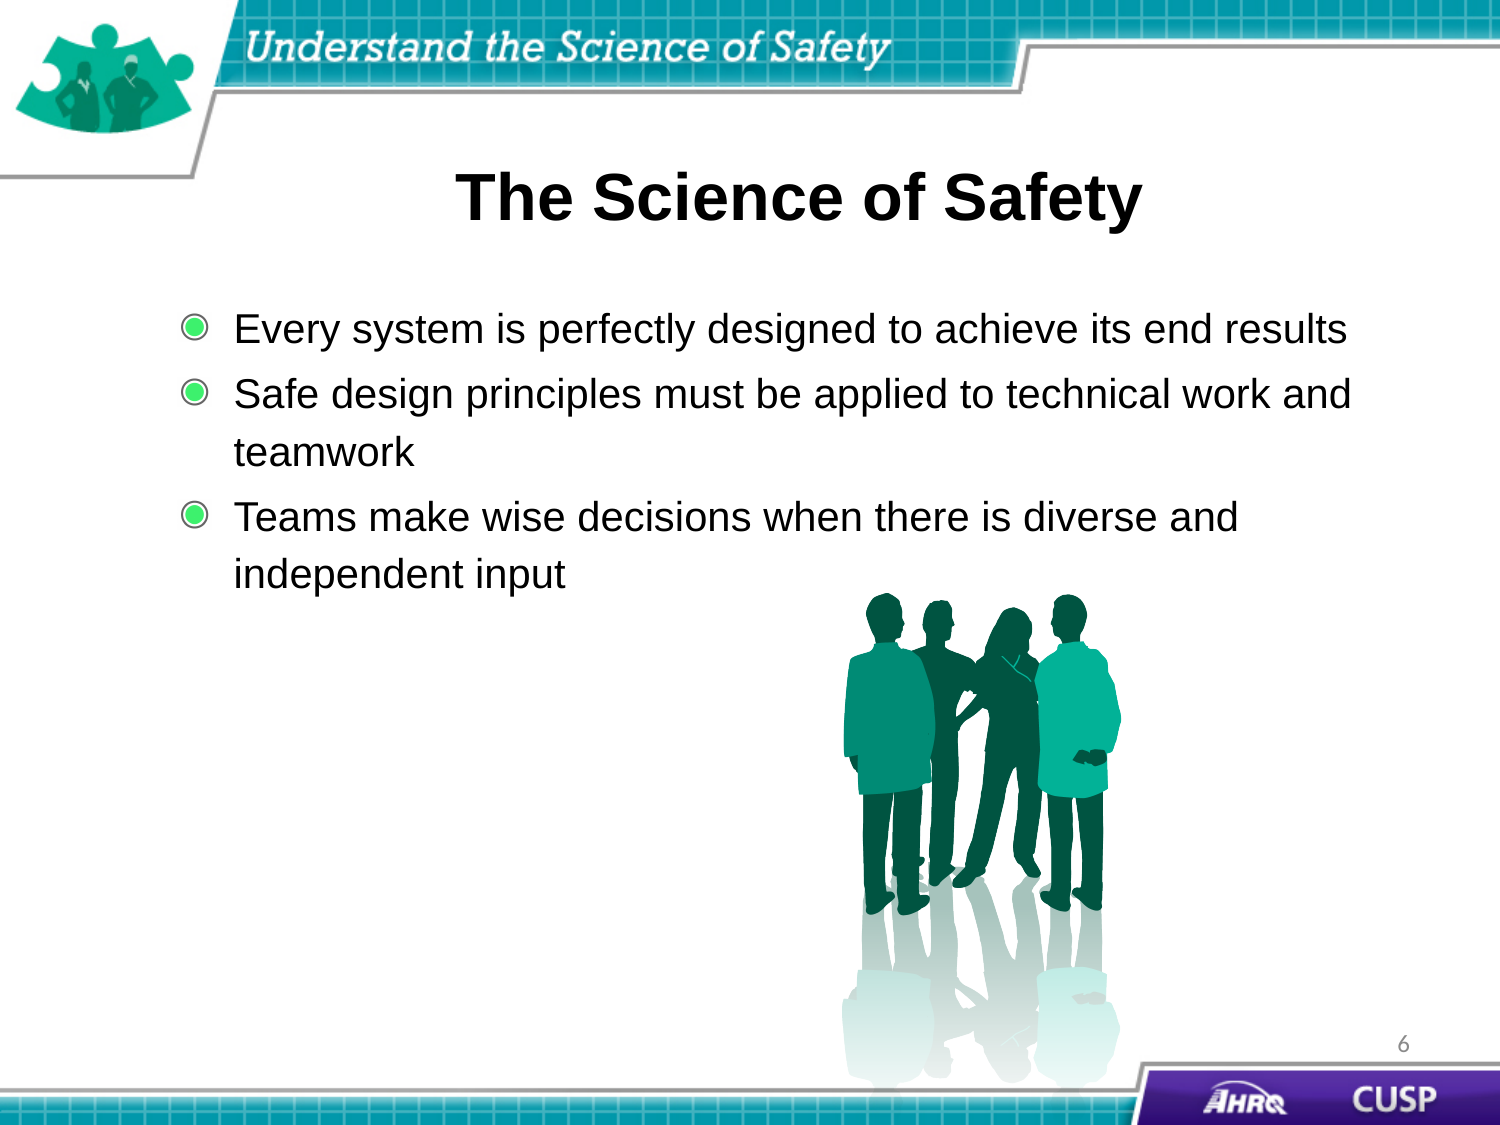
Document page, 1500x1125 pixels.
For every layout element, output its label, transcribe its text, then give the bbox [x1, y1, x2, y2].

title The Science of Safety [125, 99, 1475, 288]
slide_number 6 [1130, 1012, 1425, 1073]
list Every system is perfectly designed to achieve its end results Safe design principles must be applied to technical work and teamwork Teams make wise decisions when there is diverse and independent input [162, 287, 1425, 680]
picture [0, 0, 1500, 1125]
